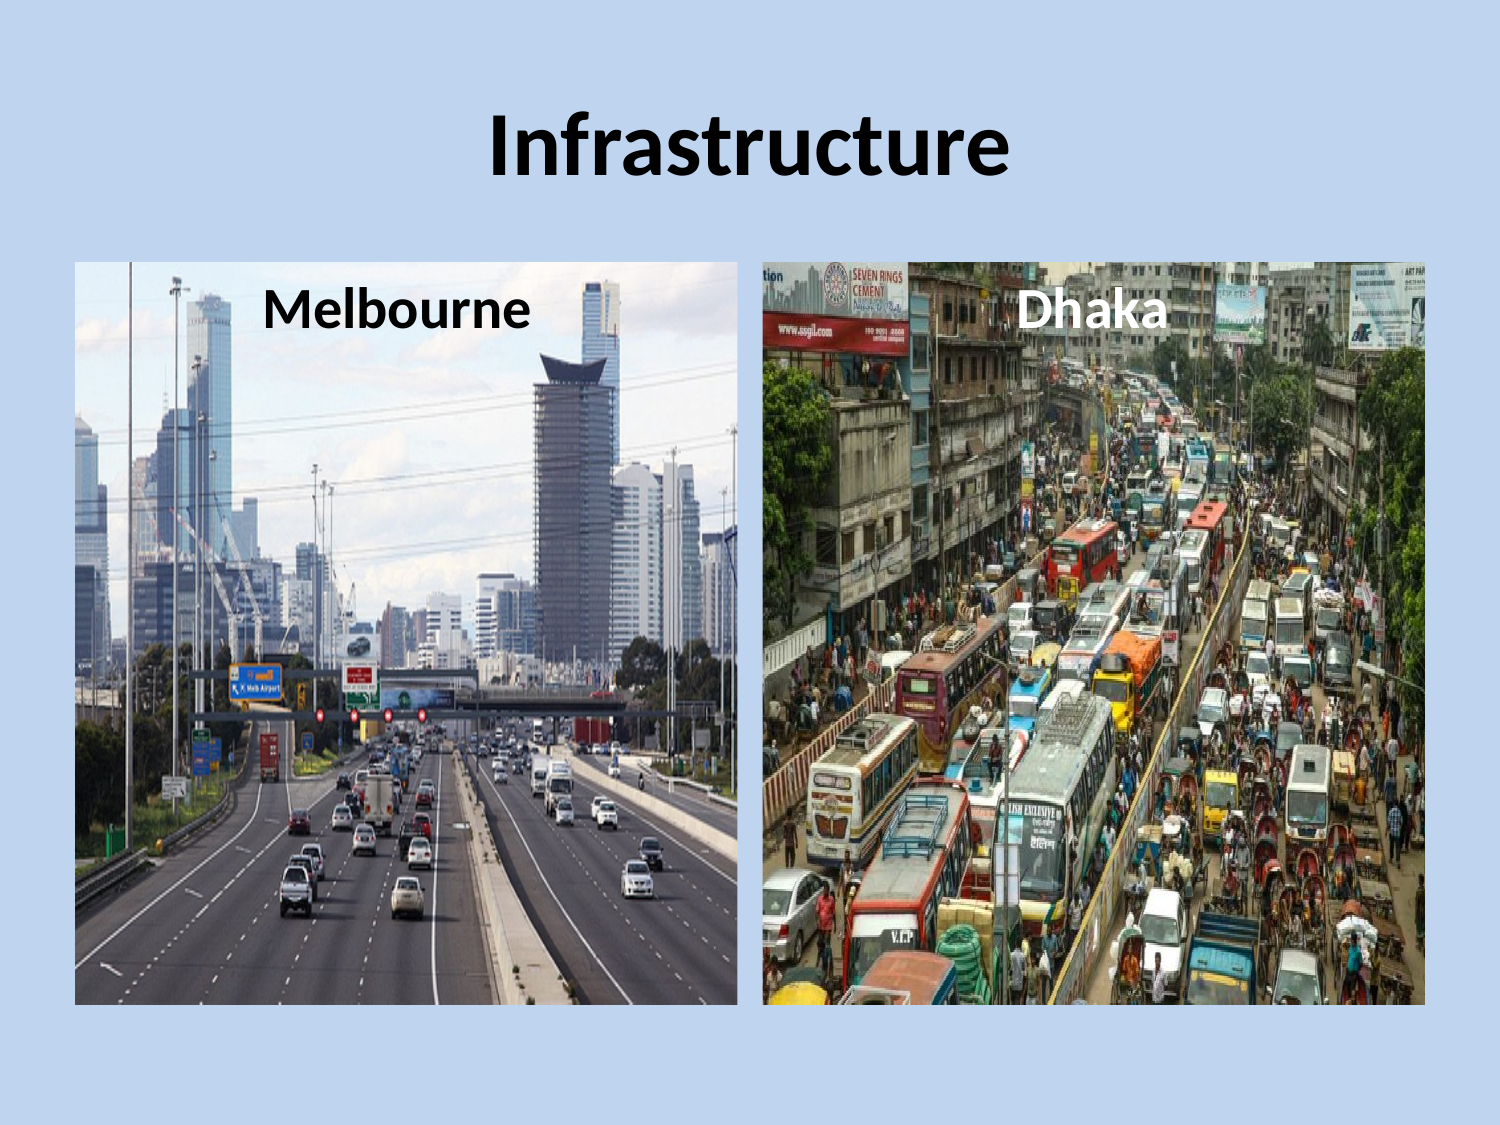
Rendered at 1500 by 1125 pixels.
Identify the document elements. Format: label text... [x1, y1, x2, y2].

list Melbourne [75, 262, 738, 1005]
list Dhaka [762, 262, 1425, 1005]
title Infrastructure [75, 45, 1425, 233]
